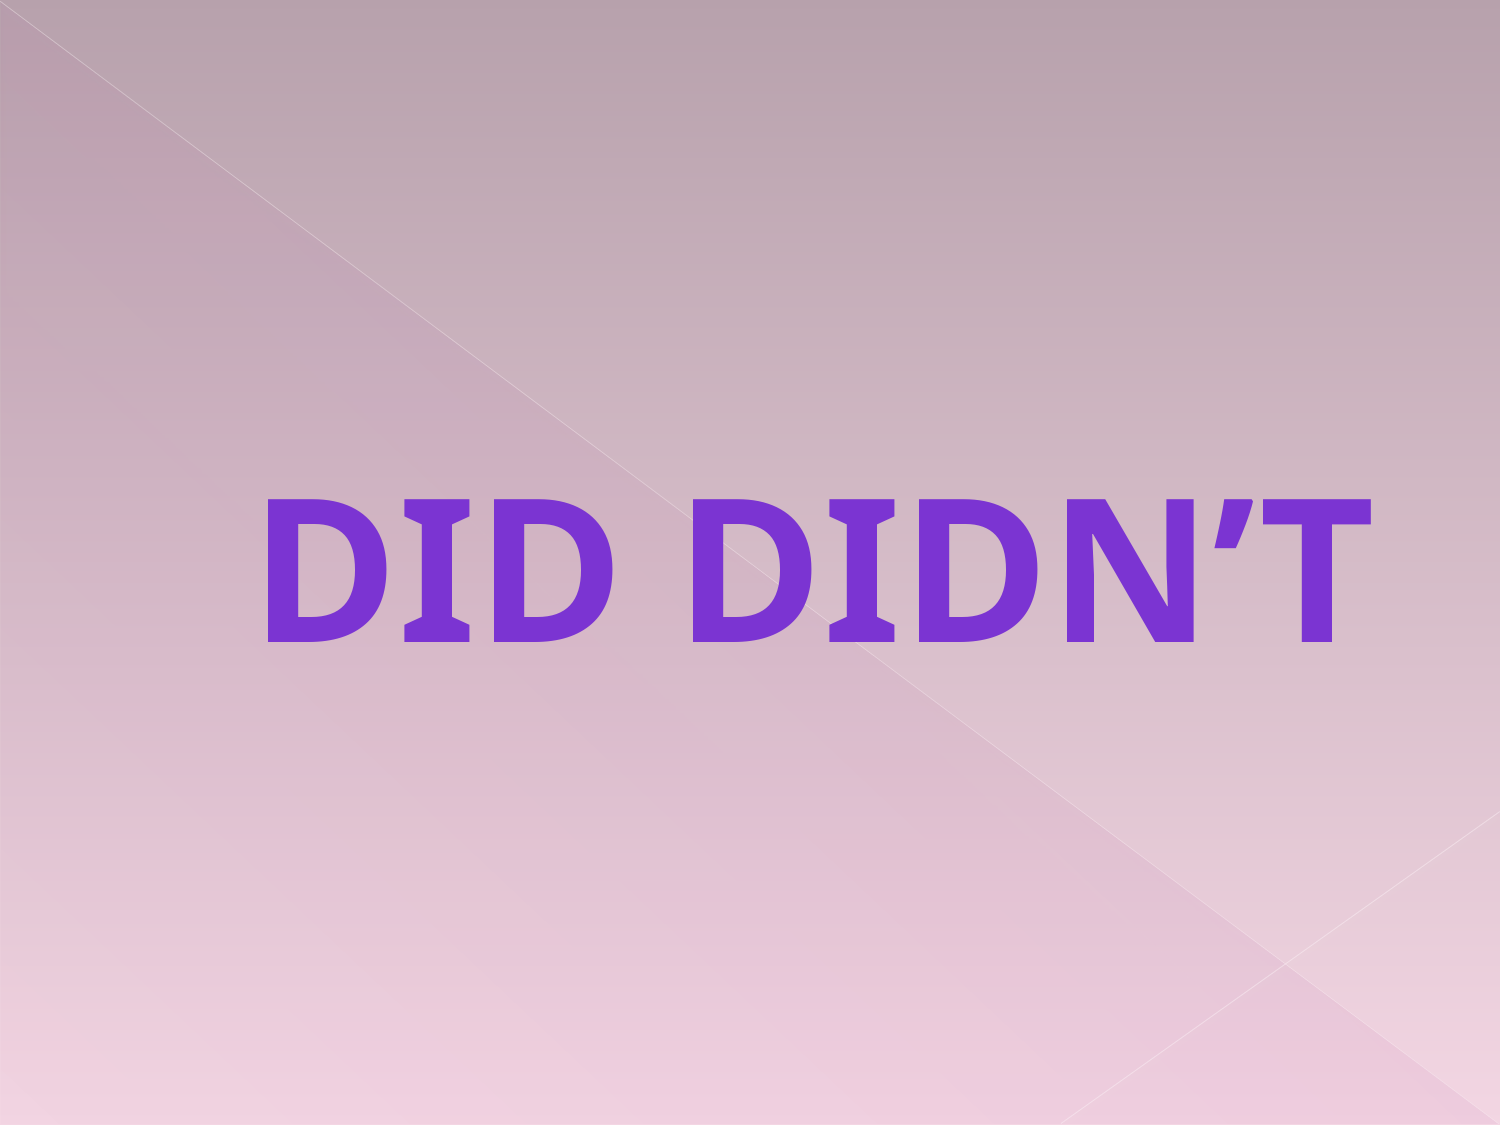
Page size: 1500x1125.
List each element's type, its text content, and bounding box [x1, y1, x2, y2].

title DID DIDN’T [0, 0, 1500, 1125]
